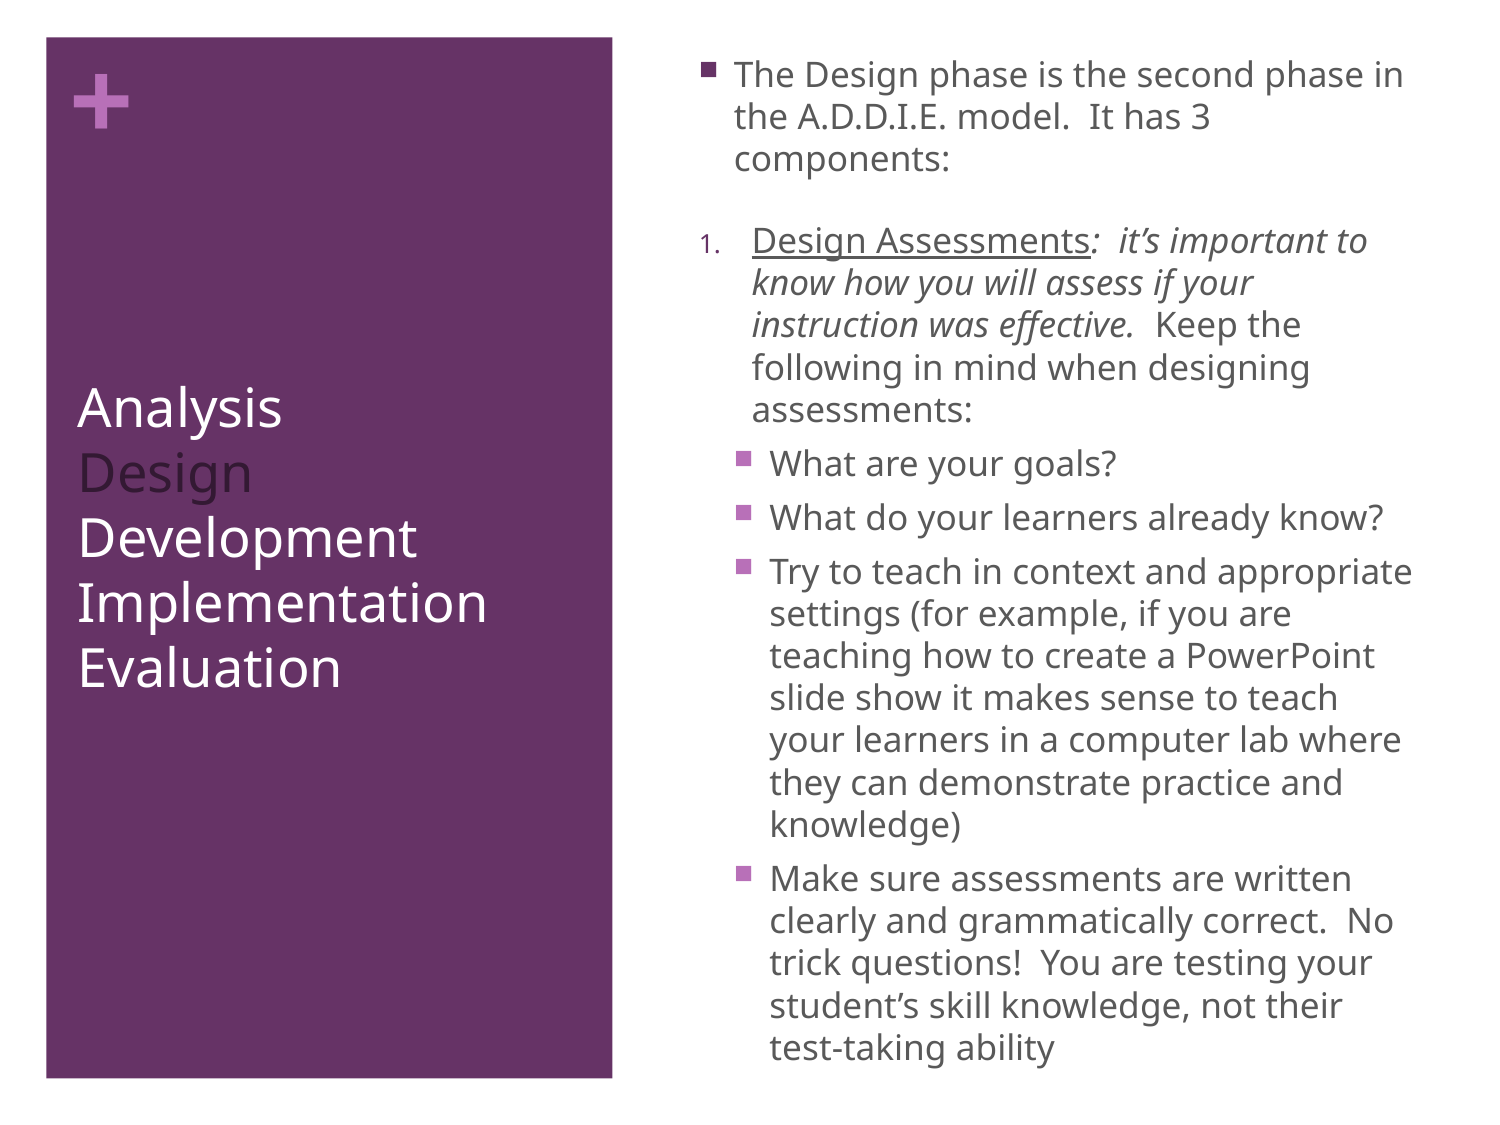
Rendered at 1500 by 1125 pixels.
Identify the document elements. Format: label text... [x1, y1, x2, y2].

title Analysis Design Development Implementation Evaluation [62, 337, 597, 836]
list The Design phase is the second phase in the A.D.D.I.E. model. It has 3 components: Design Assessments: it’s important to know how you will assess if your instruction was effective. Keep the following in mind when designing assessments: What are your goals? What do your learners already know? Try to teach in context and appropriate settings (for example, if you are teaching how to create a PowerPoint slide show it makes sense to teach your learners in a computer lab where they can demonstrate practice and knowledge) Make sure assessments are written clearly and grammatically correct. No trick questions! You are testing your student’s skill knowledge, not their test-taking ability [683, 44, 1438, 1084]
